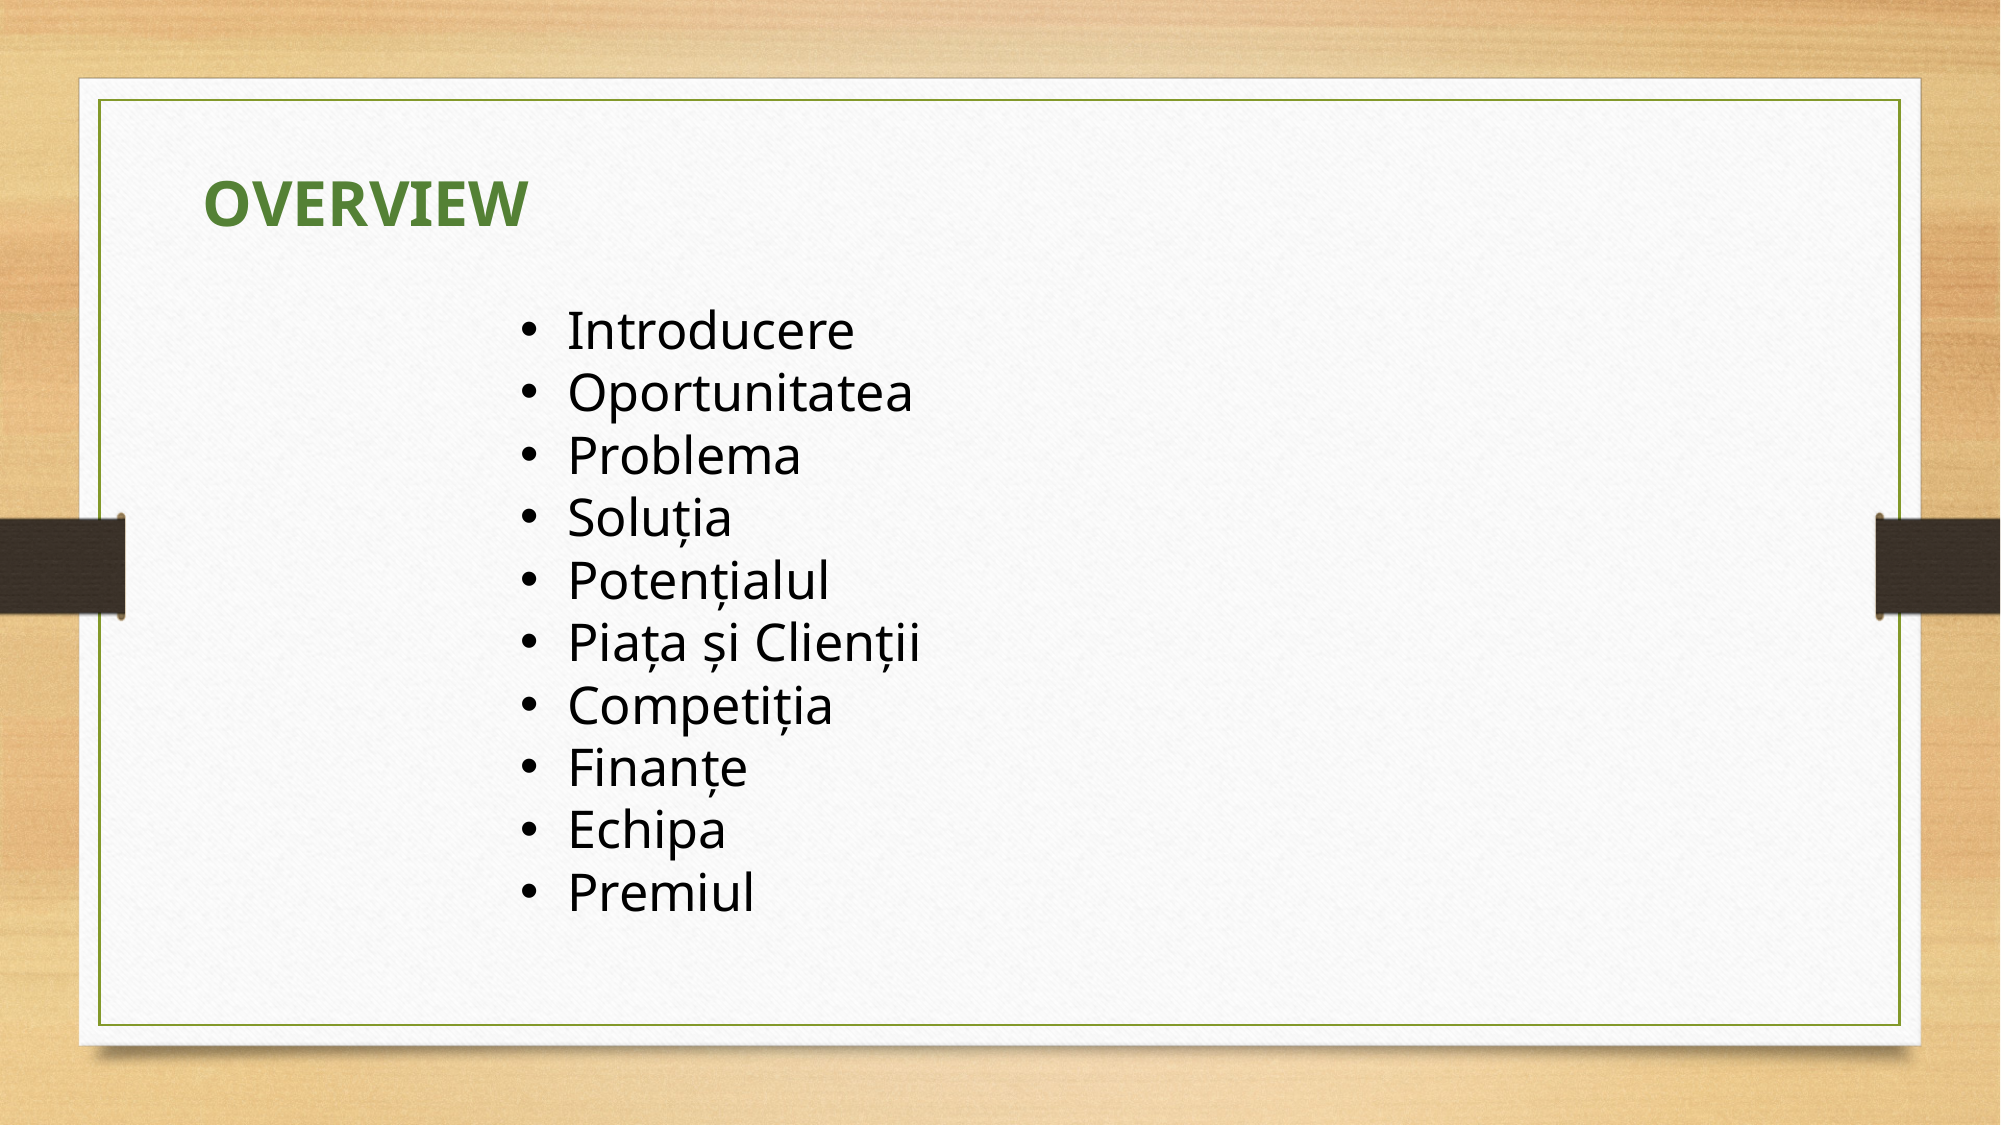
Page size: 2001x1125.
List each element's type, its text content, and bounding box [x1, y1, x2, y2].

text_box OVERVIEW [164, 159, 568, 243]
picture [0, 0, 2001, 1125]
text_box Introducere Oportunitatea Problema Soluția Potențialul Piața și Clienții Competiția Finanțe Echipa Premiul [512, 293, 1893, 926]
